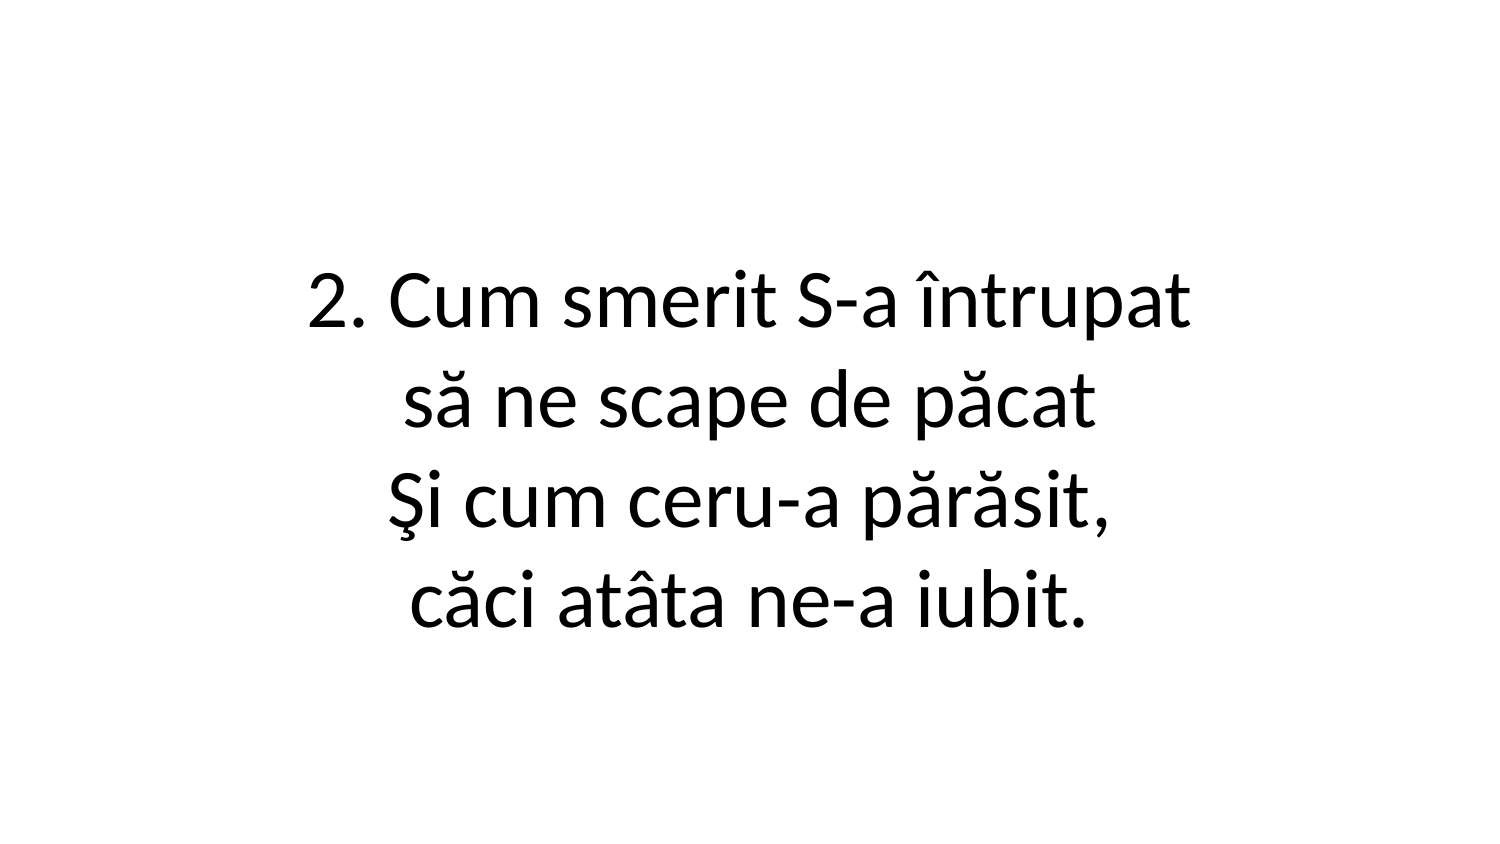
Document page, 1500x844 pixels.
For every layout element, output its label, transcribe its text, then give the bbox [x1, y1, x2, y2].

text_box 2. Cum smerit S-a întrupat să ne scape de păcat Şi cum ceru-a părăsit, căci atâta ne-a iubit. [291, 192, 1209, 652]
